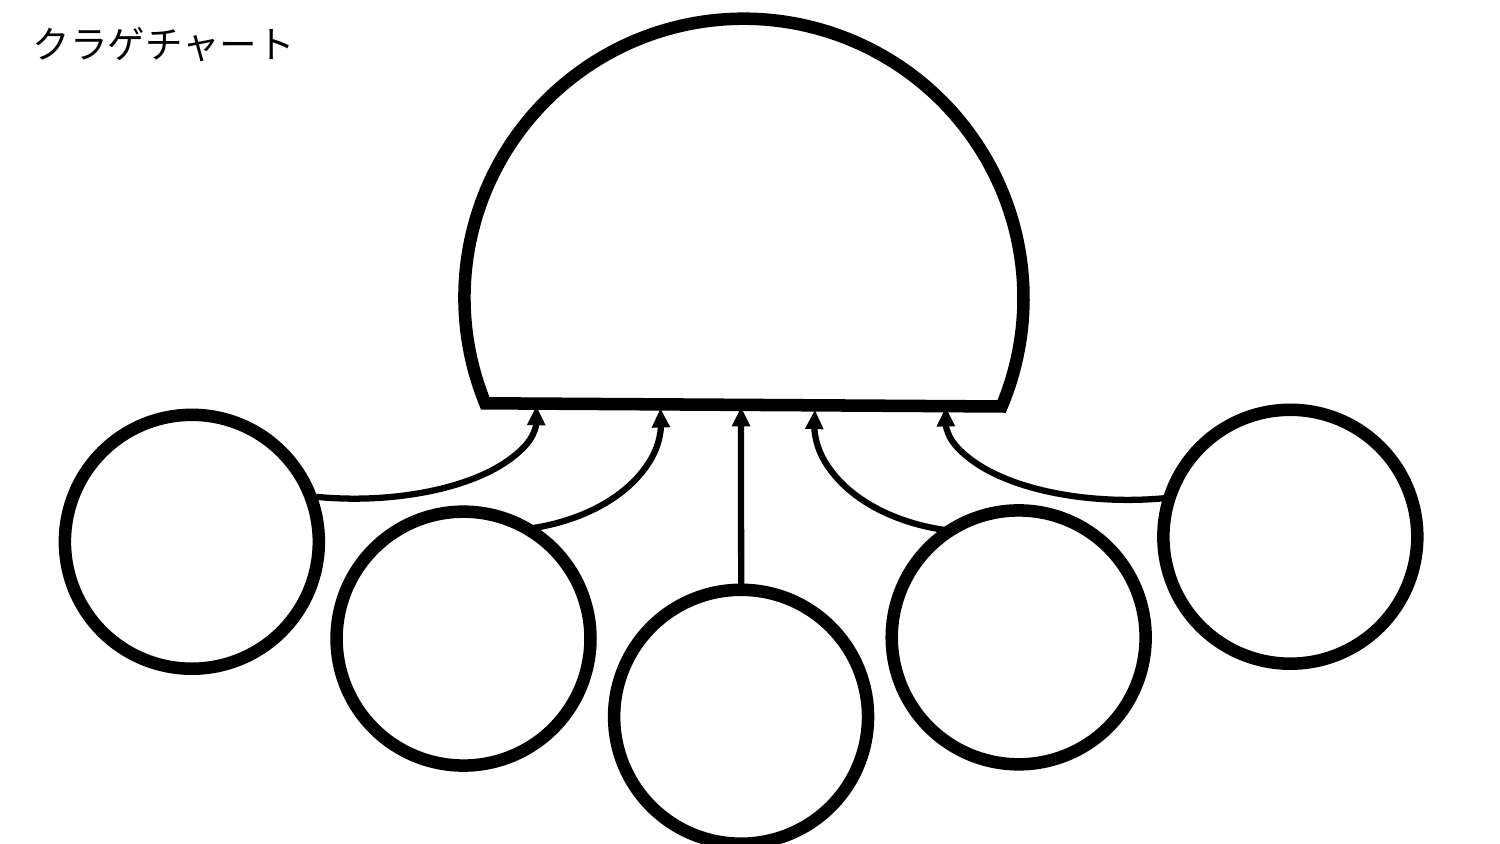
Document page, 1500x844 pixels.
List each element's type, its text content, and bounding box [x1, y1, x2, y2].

text_box [614, 589, 869, 844]
text_box [316, 406, 543, 499]
text_box [807, 410, 980, 531]
text_box [495, 408, 668, 530]
text_box [336, 511, 591, 766]
text_box [939, 407, 1166, 501]
text_box [64, 414, 319, 669]
text_box クラゲチャート [17, 13, 378, 74]
text_box [1163, 409, 1418, 664]
text_box [891, 510, 1146, 765]
text_box [464, 18, 1024, 407]
